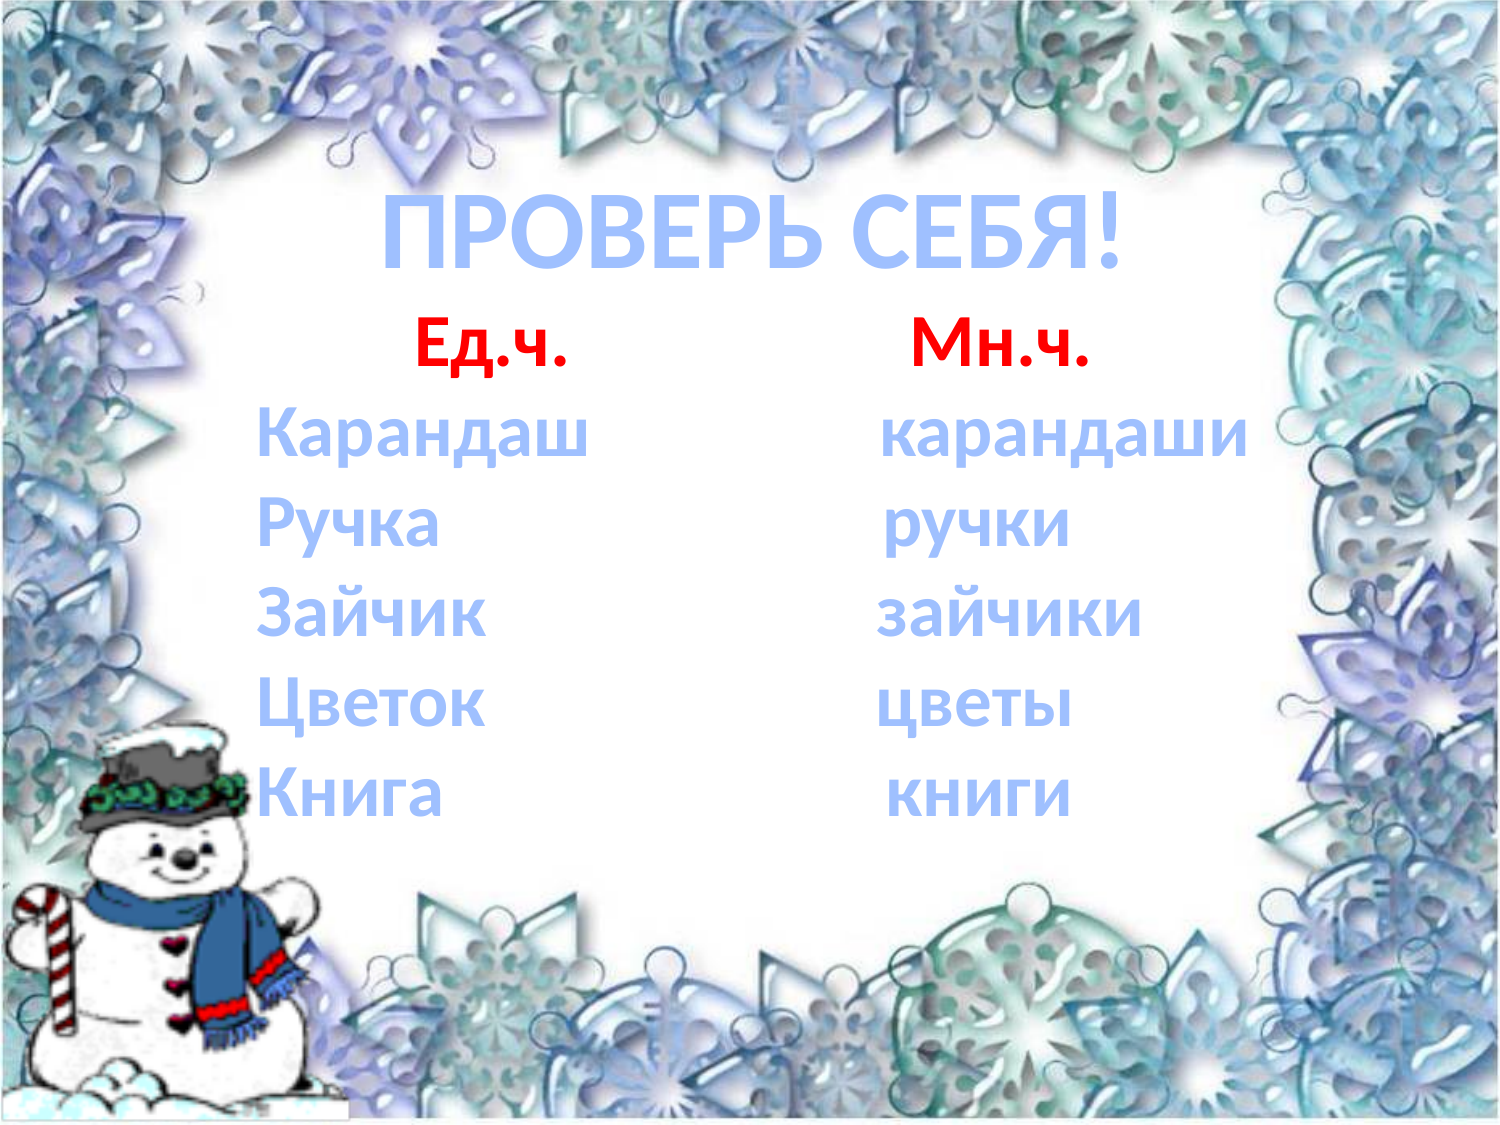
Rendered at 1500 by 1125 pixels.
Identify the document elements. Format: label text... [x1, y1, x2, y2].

picture [0, 0, 1500, 1125]
text_box ПРОВЕРЬ СЕБЯ! Ед.ч. Мн.ч. Карандаш карандаши Ручка ручки Зайчик зайчики Цветок цветы Книга книги [241, 148, 1267, 839]
